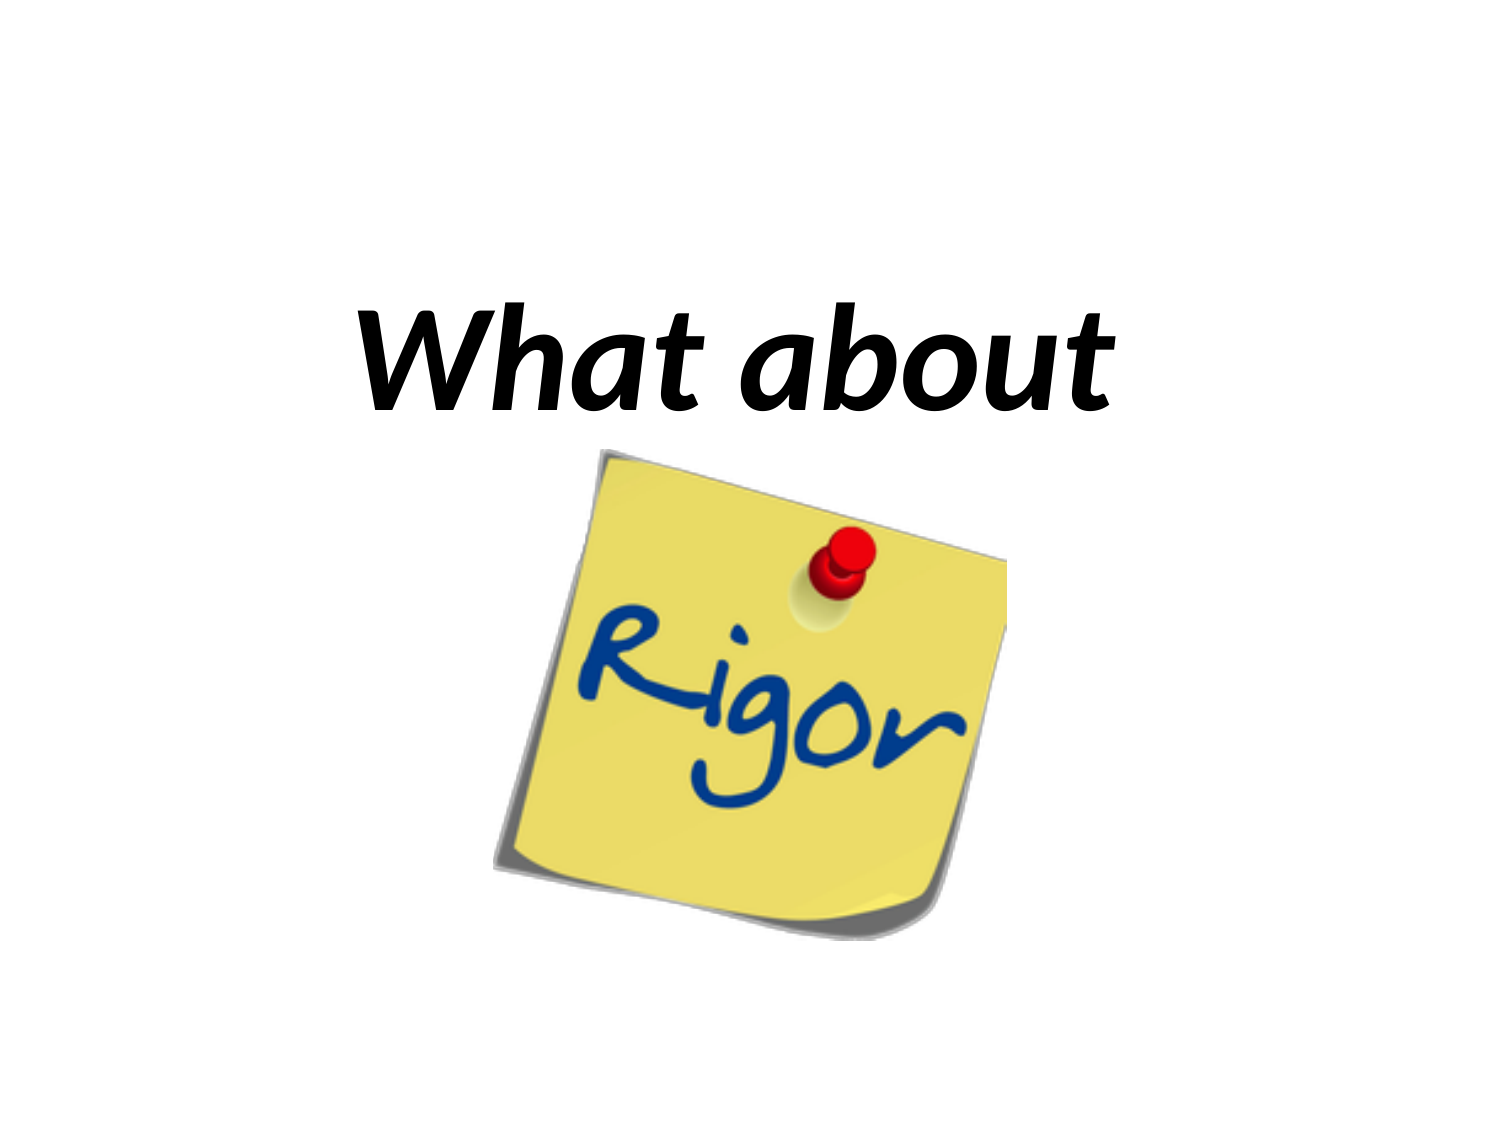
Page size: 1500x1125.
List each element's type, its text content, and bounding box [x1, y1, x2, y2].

text_box What about [74, 249, 1425, 450]
picture [493, 449, 1007, 941]
